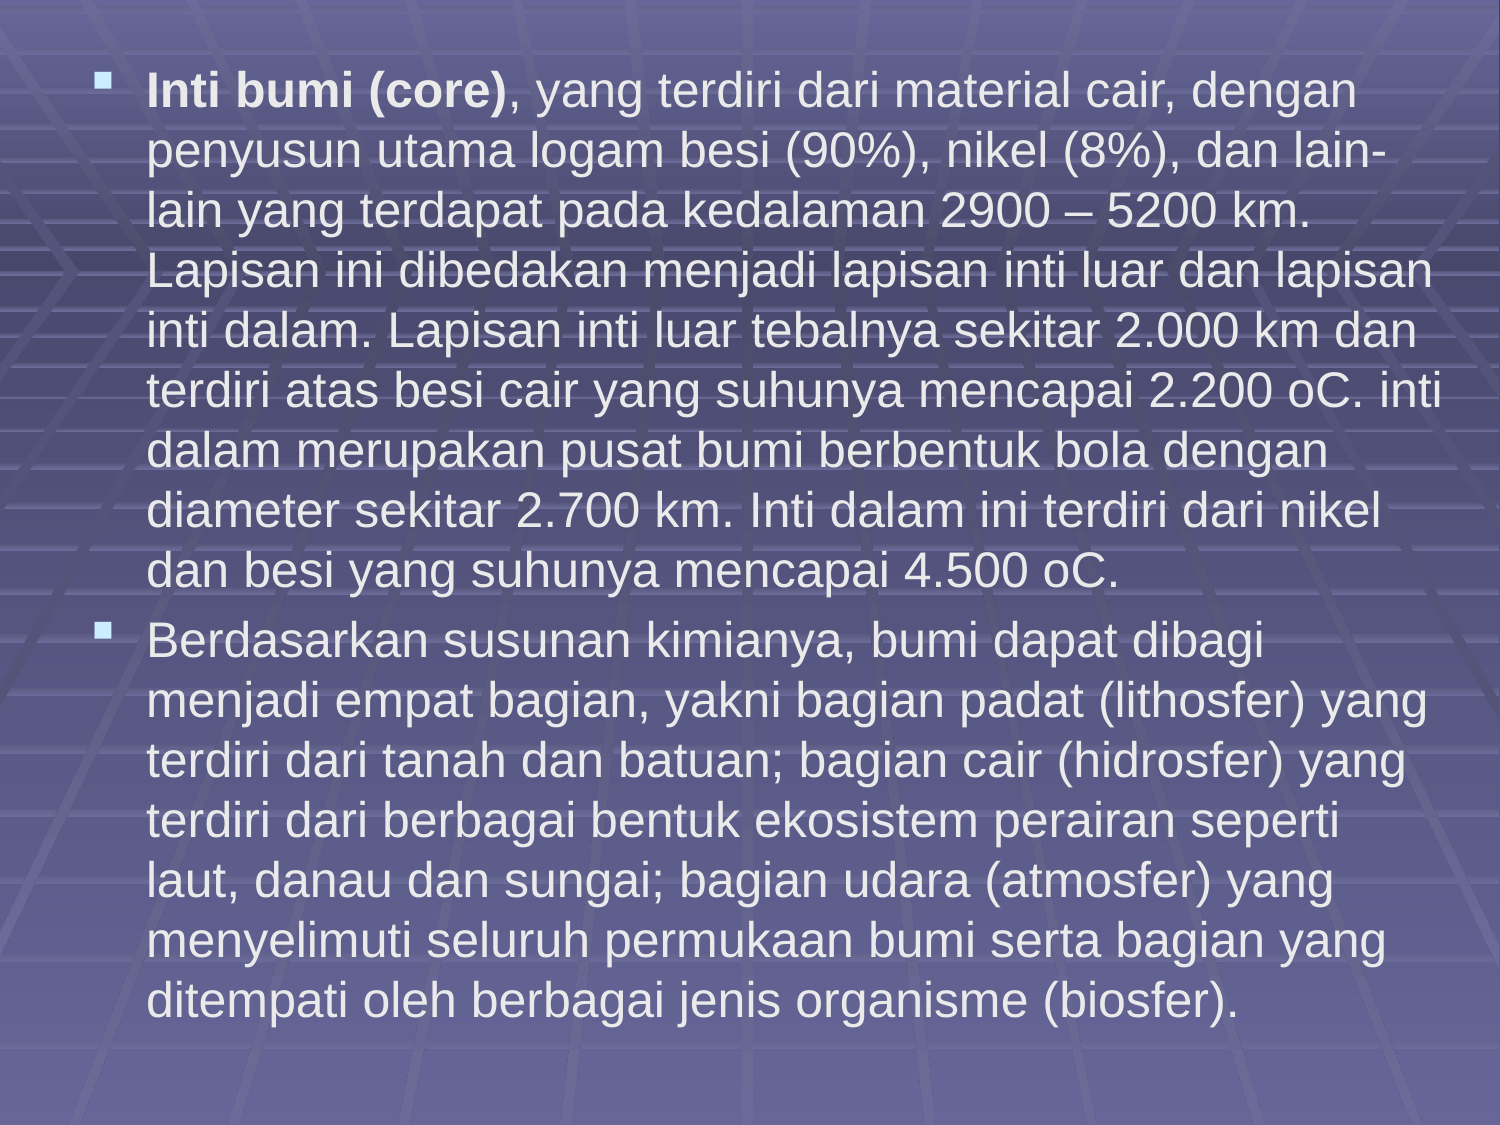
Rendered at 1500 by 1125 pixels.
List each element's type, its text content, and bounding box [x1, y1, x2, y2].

list Inti bumi (core), yang terdiri dari material cair, dengan penyusun utama logam besi (90%), nikel (8%), dan lain-lain yang terdapat pada kedalaman 2900 – 5200 km. Lapisan ini dibedakan menjadi lapisan inti luar dan lapisan inti dalam. Lapisan inti luar tebalnya sekitar 2.000 km dan terdiri atas besi cair yang suhunya mencapai 2.200 oC. inti dalam merupakan pusat bumi berbentuk bola dengan diameter sekitar 2.700 km. Inti dalam ini terdiri dari nikel dan besi yang suhunya mencapai 4.500 oC. Berdasarkan susunan kimianya, bumi dapat dibagi menjadi empat bagian, yakni bagian padat (lithosfer) yang terdiri dari tanah dan batuan; bagian cair (hidrosfer) yang terdiri dari berbagai bentuk ekosistem perairan seperti laut, danau dan sungai; bagian udara (atmosfer) yang menyelimuti seluruh permukaan bumi serta bagian yang ditempati oleh berbagai jenis organisme (biosfer). [74, 49, 1463, 1001]
